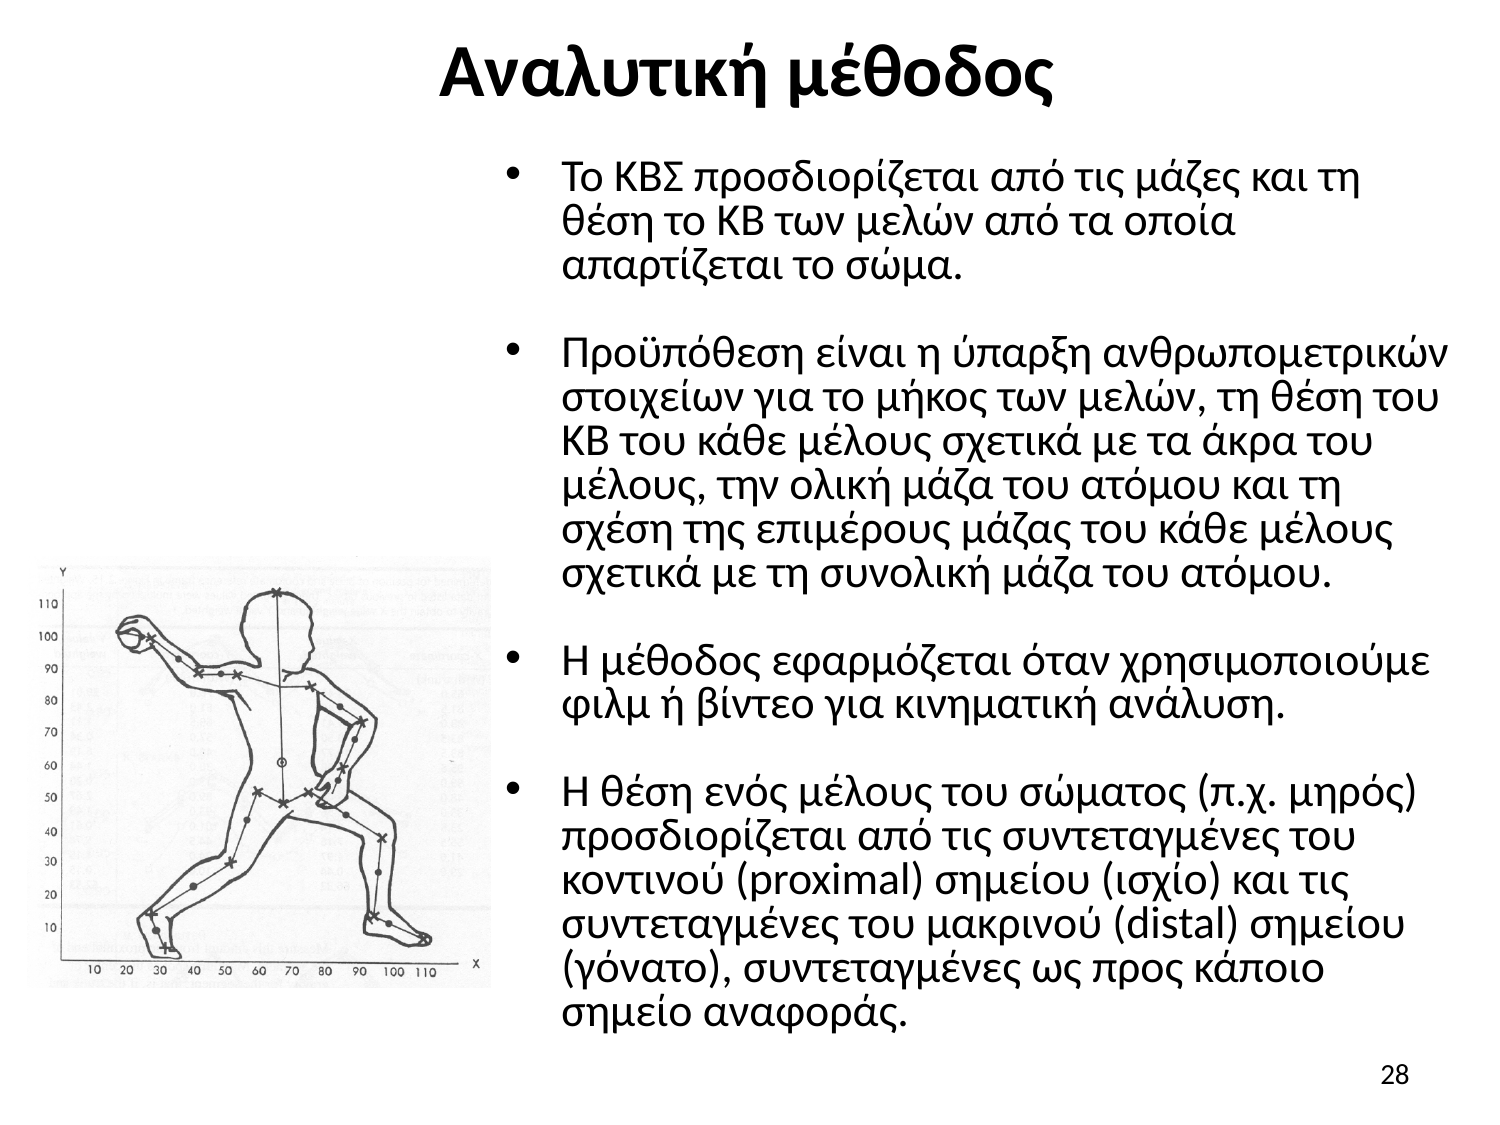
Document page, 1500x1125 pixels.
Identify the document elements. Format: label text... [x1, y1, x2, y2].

title Αναλυτική μέθοδος [41, 30, 1453, 102]
picture [27, 556, 491, 988]
list Το ΚΒΣ προσδιορίζεται από τις μάζες και τη θέση το ΚΒ των μελών από τα οποία απαρτίζεται το σώμα. Προϋπόθεση είναι η ύπαρξη ανθρωπομετρικών στοιχείων για το μήκος των μελών, τη θέση του ΚΒ του κάθε μέλους σχετικά με τα άκρα του μέλους, την ολική μάζα του ατόμου και τη σχέση της επιμέρους μάζας του κάθε μέλους σχετικά με τη συνολική μάζα του ατόμου. Η μέθοδος εφαρμόζεται όταν χρησιμοποιούμε φιλμ ή βίντεο για κινηματική ανάλυση. Η θέση ενός μέλους του σώματος (π.χ. μηρός) προσδιορίζεται από τις συντεταγμένες του κοντινού (proximal) σημείου (ισχίο) και τις συντεταγμένες του μακρινού (distal) σημείου (γόνατο), συντεταγμένες ως προς κάποιο σημείο αναφοράς. [490, 149, 1471, 1058]
slide_number 28 [1074, 1042, 1425, 1103]
